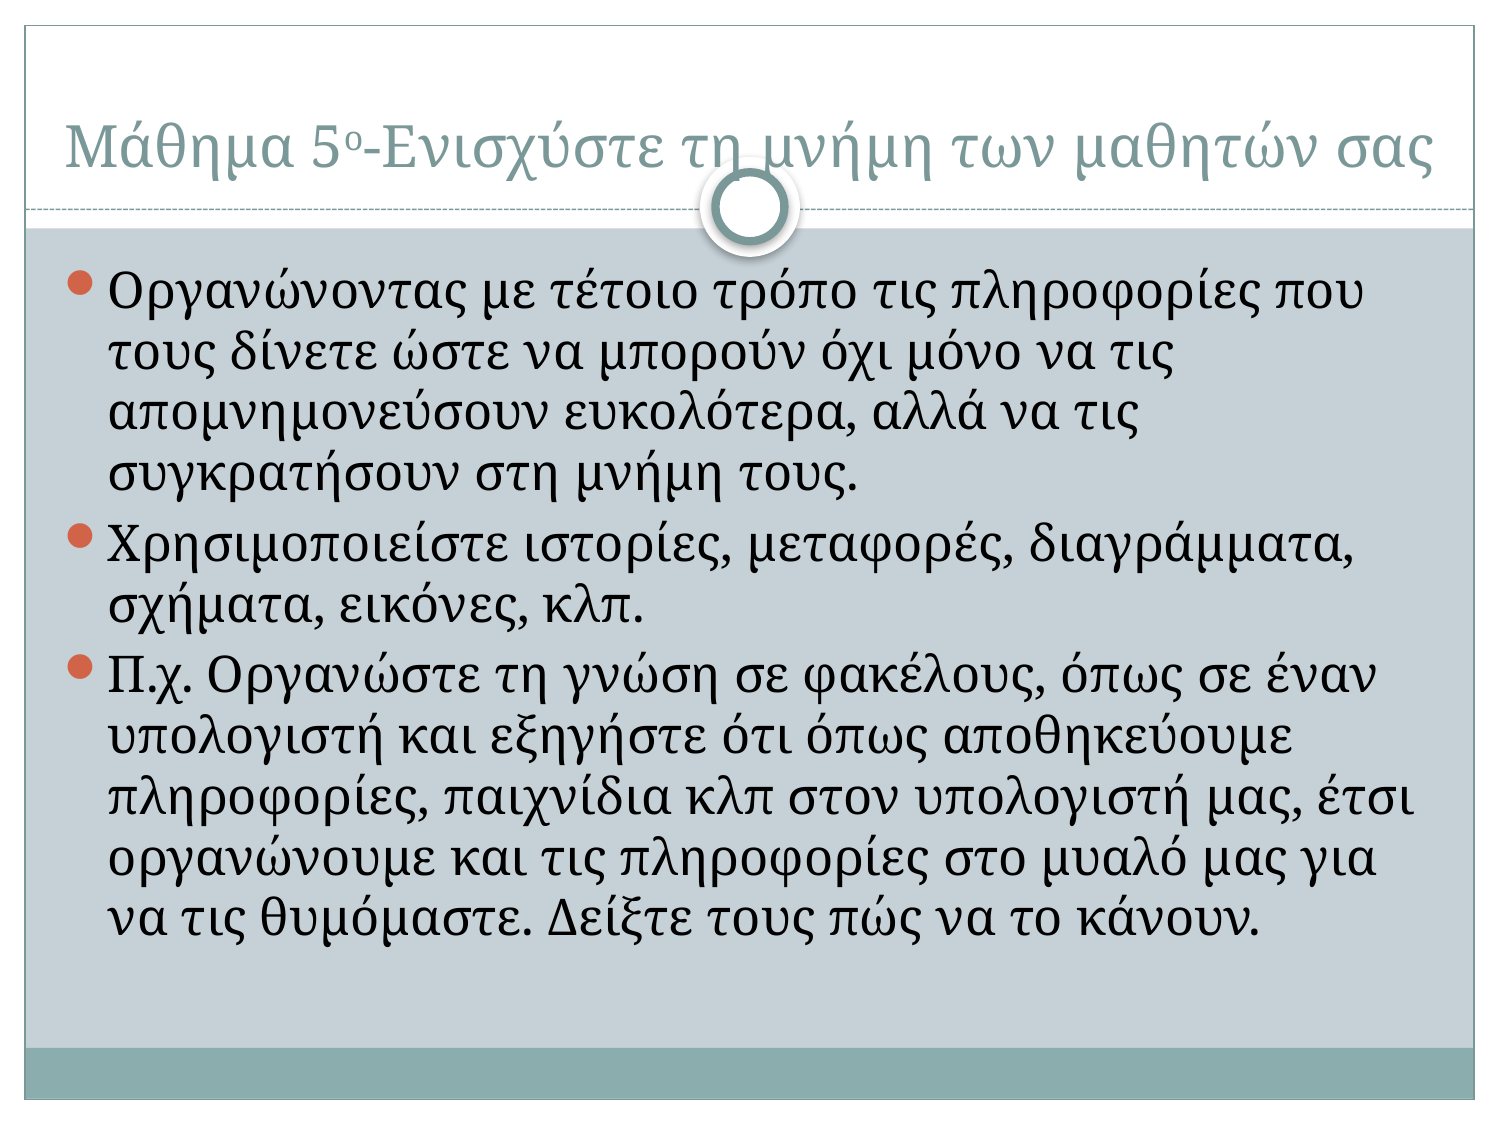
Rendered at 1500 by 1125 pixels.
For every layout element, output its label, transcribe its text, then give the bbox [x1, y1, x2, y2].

list Οργανώνοντας με τέτοιο τρόπο τις πληροφορίες που τους δίνετε ώστε να μπορούν όχι μόνο να τις απομνημονεύσουν ευκολότερα, αλλά να τις συγκρατήσουν στη μνήμη τους. Χρησιμοποιείστε ιστορίες, μεταφορές, διαγράμματα, σχήματα, εικόνες, κλπ. Π.χ. Οργανώστε τη γνώση σε φακέλους, όπως σε έναν υπολογιστή και εξηγήστε ότι όπως αποθηκεύουμε πληροφορίες, παιχνίδια κλπ στον υπολογιστή μας, έτσι οργανώνουμε και τις πληροφορίες στο μυαλό μας για να τις θυμόμαστε. Δείξτε τους πώς να το κάνουν. [49, 250, 1445, 1001]
title Μάθημα 5ο-Ενισχύστε τη μνήμη των μαθητών σας [49, 35, 1450, 187]
